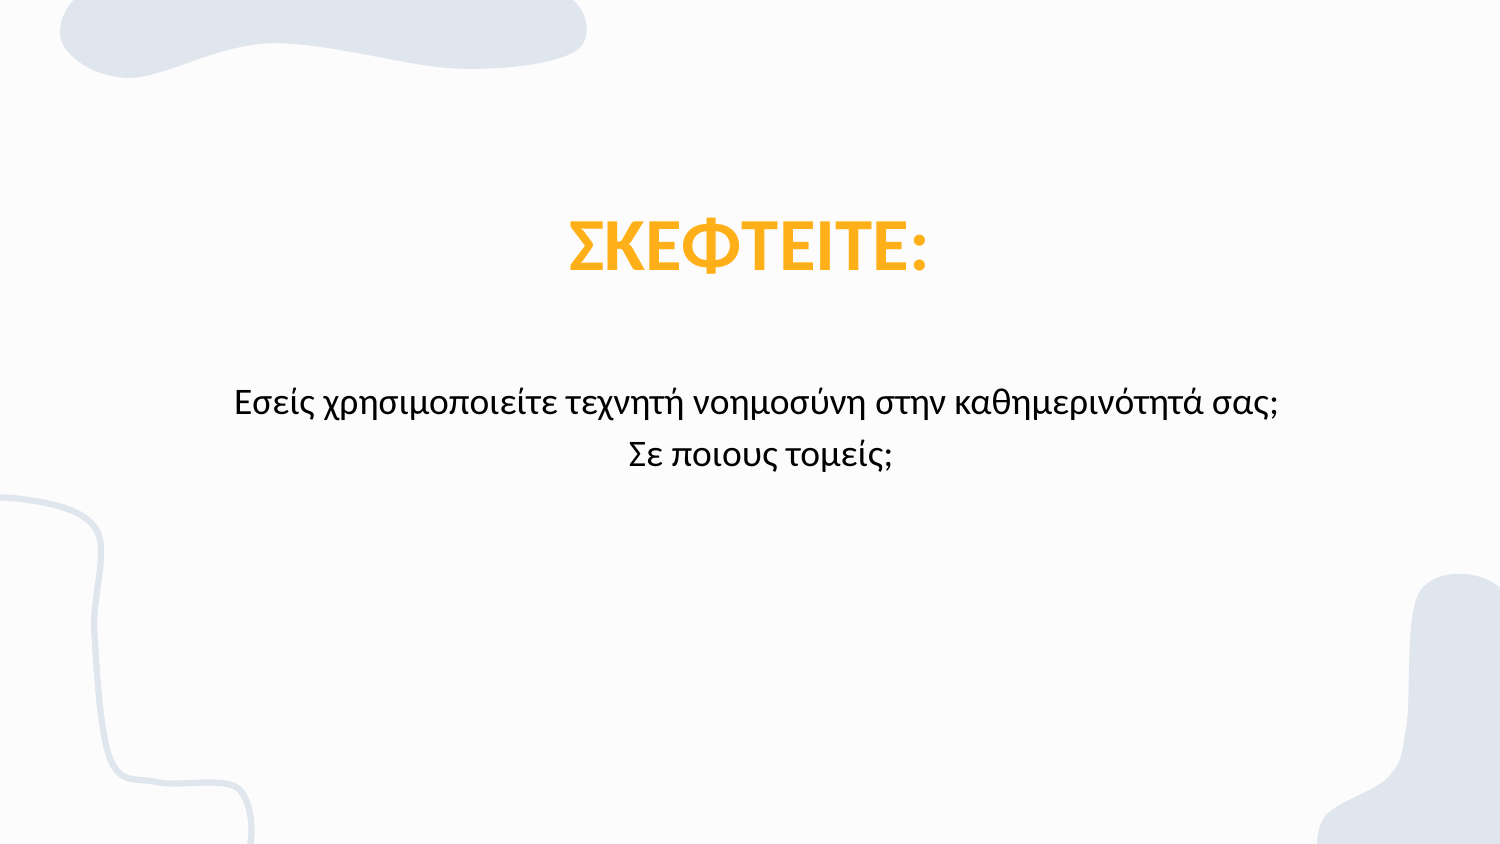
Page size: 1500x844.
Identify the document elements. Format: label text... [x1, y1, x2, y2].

title ΣΚΕΦΤΕΙΤΕ: [0, 167, 1500, 281]
list Εσείς χρησιμοποιείτε τεχνητή νοημοσύνη στην καθημερινότητά σας; Σε ποιους τομείς; [0, 355, 1500, 489]
